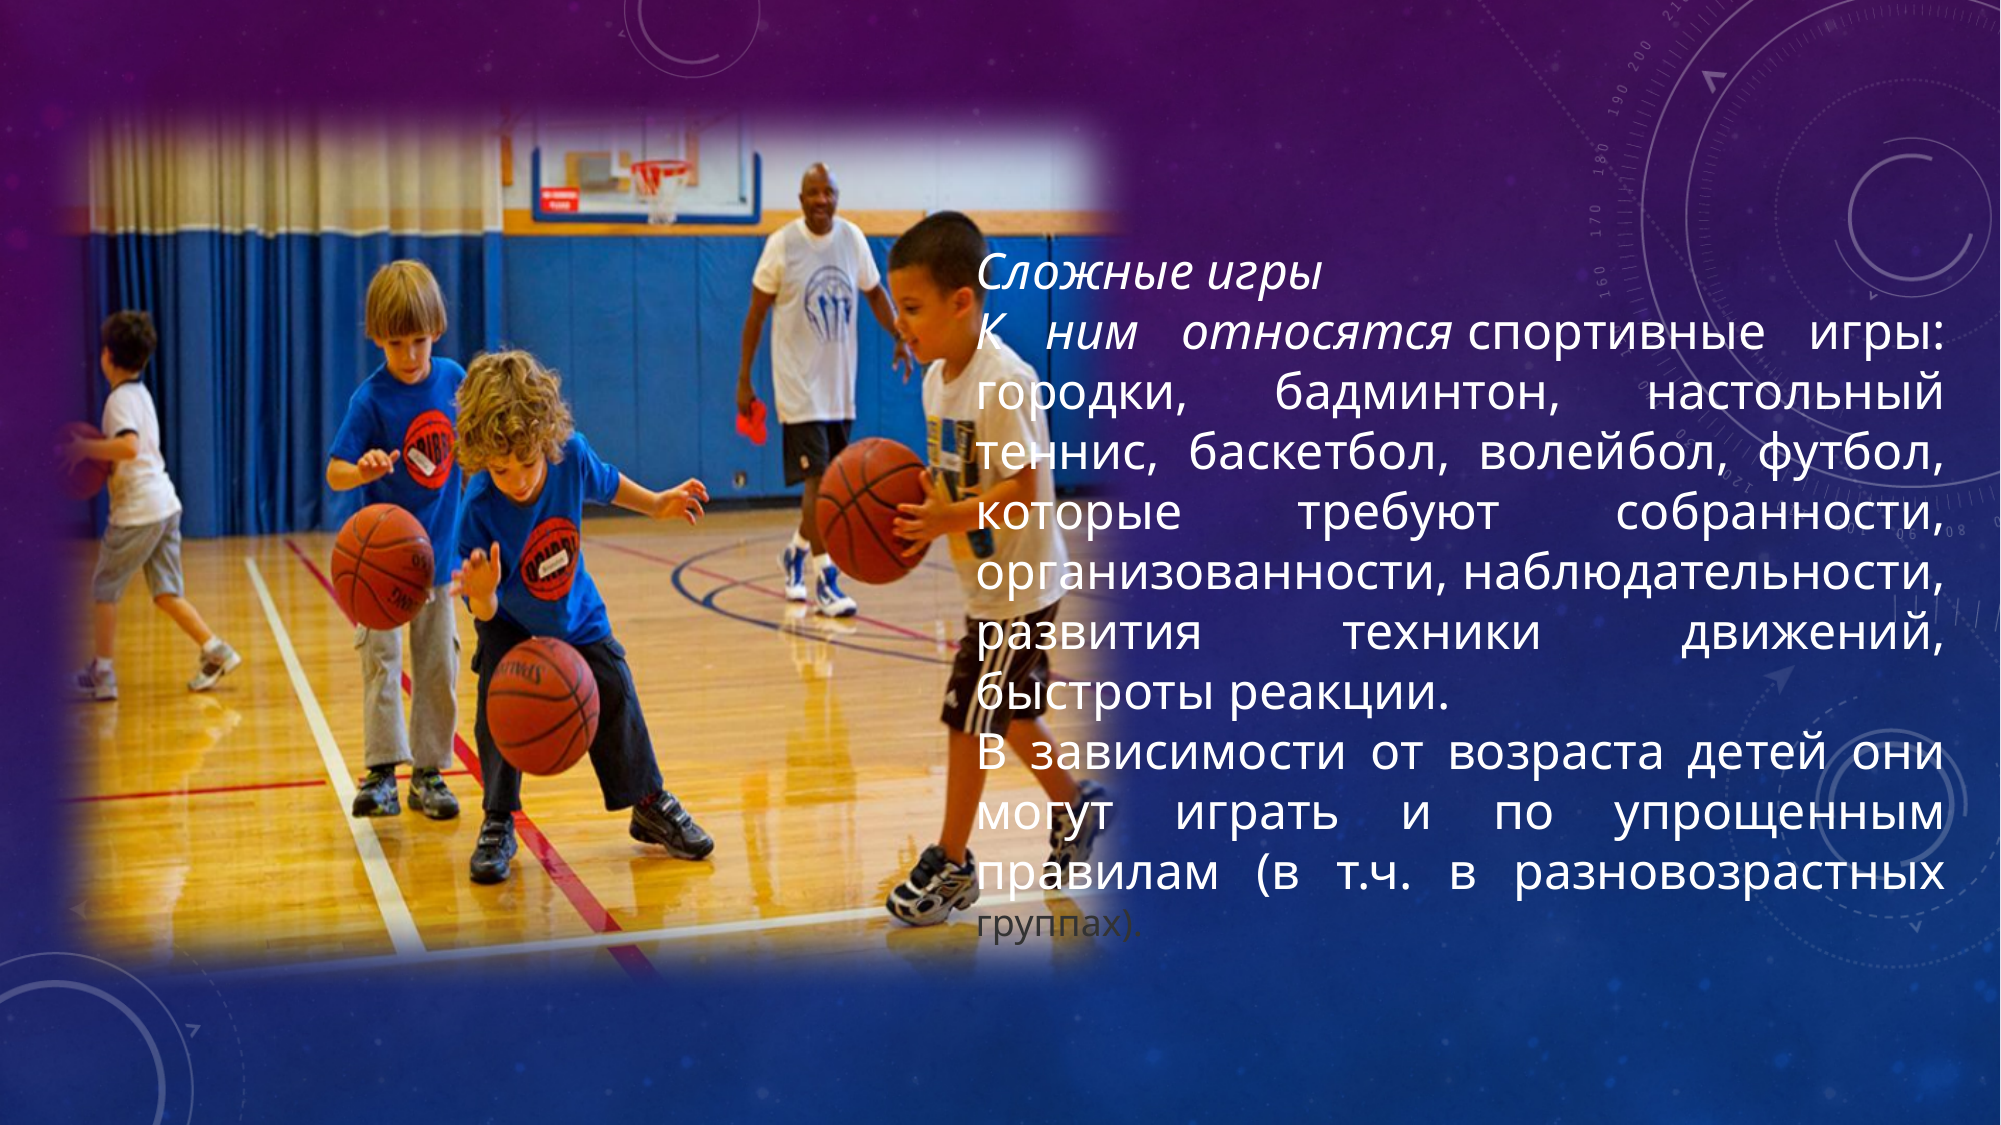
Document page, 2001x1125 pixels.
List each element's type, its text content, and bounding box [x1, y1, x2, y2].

picture [0, 0, 2001, 1125]
text_box Сложные игры К ним относятся спортивные игры: городки, бадминтон, настольный теннис, баскетбол, волейбол, футбол, которые требуют собранности, организованности, наблюдательности, развития техники движений, быстроты реакции. В зависимости от возраста детей они могут играть и по упрощенным правилам (в т.ч. в разновозрастных группах). [1149, 231, 1961, 952]
